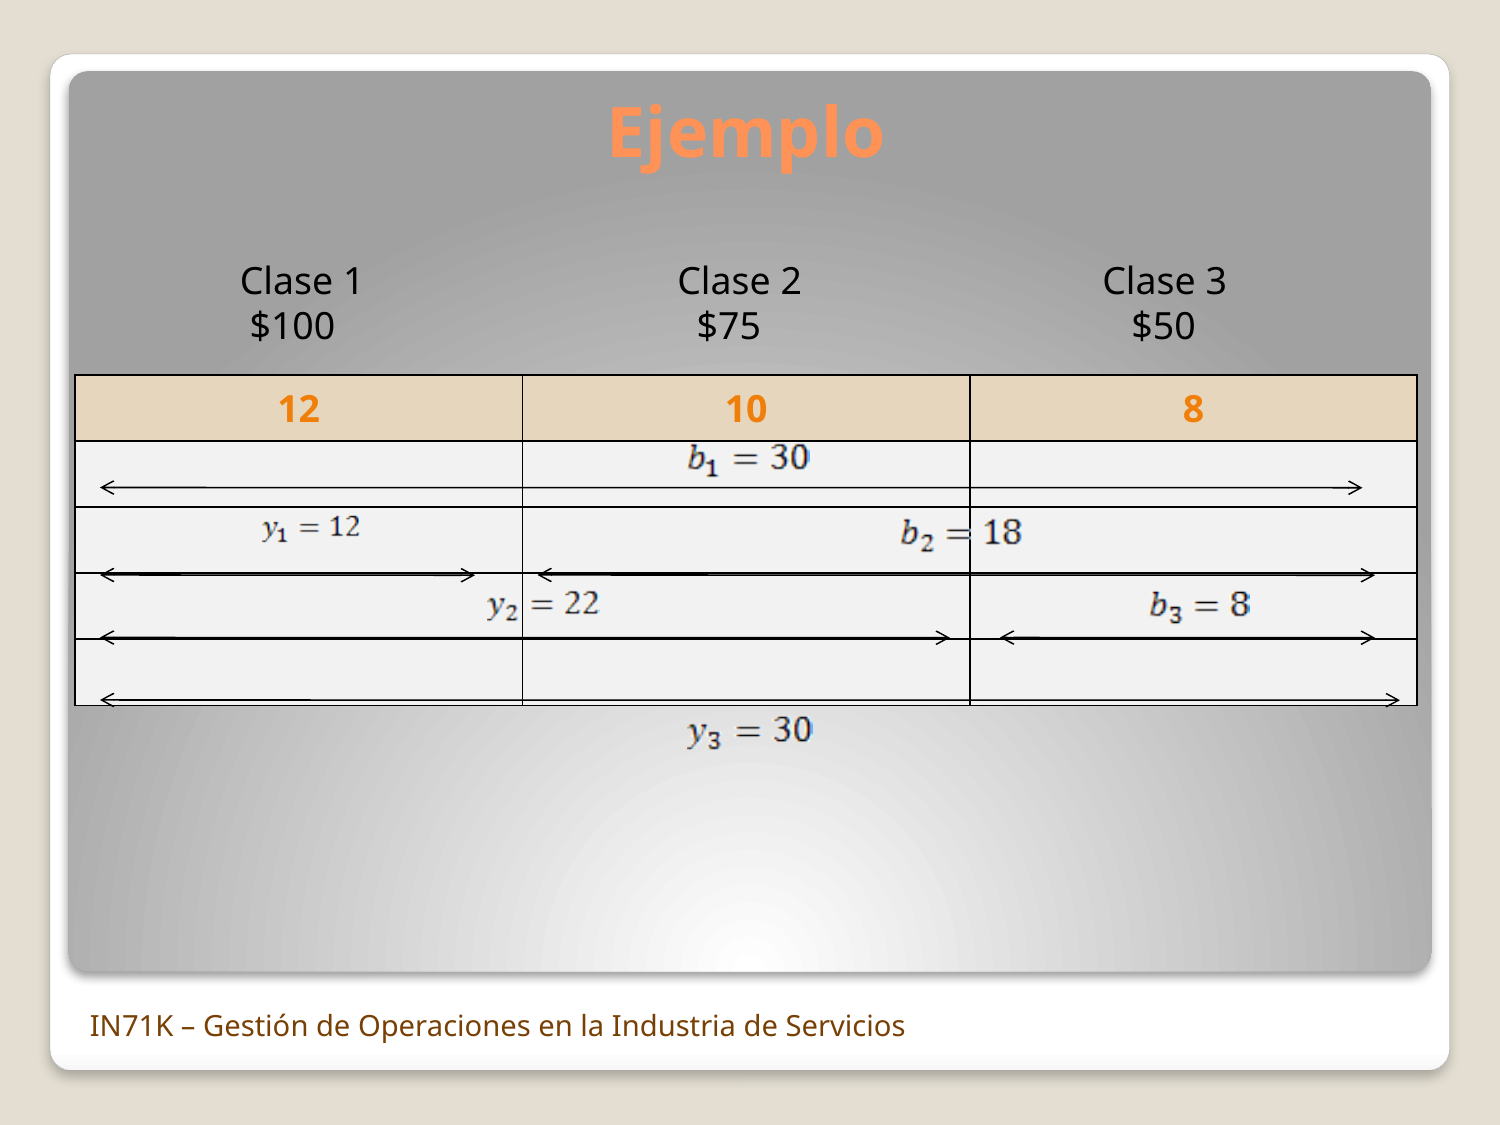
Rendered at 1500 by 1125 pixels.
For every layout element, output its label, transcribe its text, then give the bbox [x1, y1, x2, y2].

table_cell [523, 442, 681, 486]
table_cell [606, 588, 969, 638]
table_cell [523, 640, 969, 699]
table_cell [76, 442, 522, 506]
picture [262, 512, 363, 553]
table_cell [76, 574, 522, 638]
table_cell [523, 574, 539, 586]
text_box Clase 3 $50 [1087, 249, 1338, 355]
text_box [0, 1, 1500, 75]
picture [899, 512, 1026, 563]
table_cell [76, 640, 522, 705]
picture [1149, 587, 1251, 637]
table_header 12 [76, 376, 522, 440]
table_header 8 [971, 376, 1416, 440]
table_cell [523, 501, 969, 506]
table_cell [971, 442, 1416, 506]
text_box Ejemplo [75, 75, 1418, 185]
picture [487, 587, 601, 633]
picture [687, 712, 813, 763]
table_cell [1256, 574, 1416, 638]
text_box Clase 2 $75 [662, 249, 913, 355]
picture [687, 437, 811, 488]
text_box Clase 1 $100 [225, 249, 475, 355]
table_header 10 [523, 376, 969, 440]
table_cell [76, 508, 522, 572]
table_cell [815, 442, 969, 486]
table_cell [971, 640, 1416, 705]
text_box IN71K – Gestión de Operaciones en la Industria de Servicios [74, 999, 1263, 1050]
table_cell [971, 508, 1416, 572]
table_cell [971, 588, 1144, 638]
table_cell [523, 508, 969, 572]
